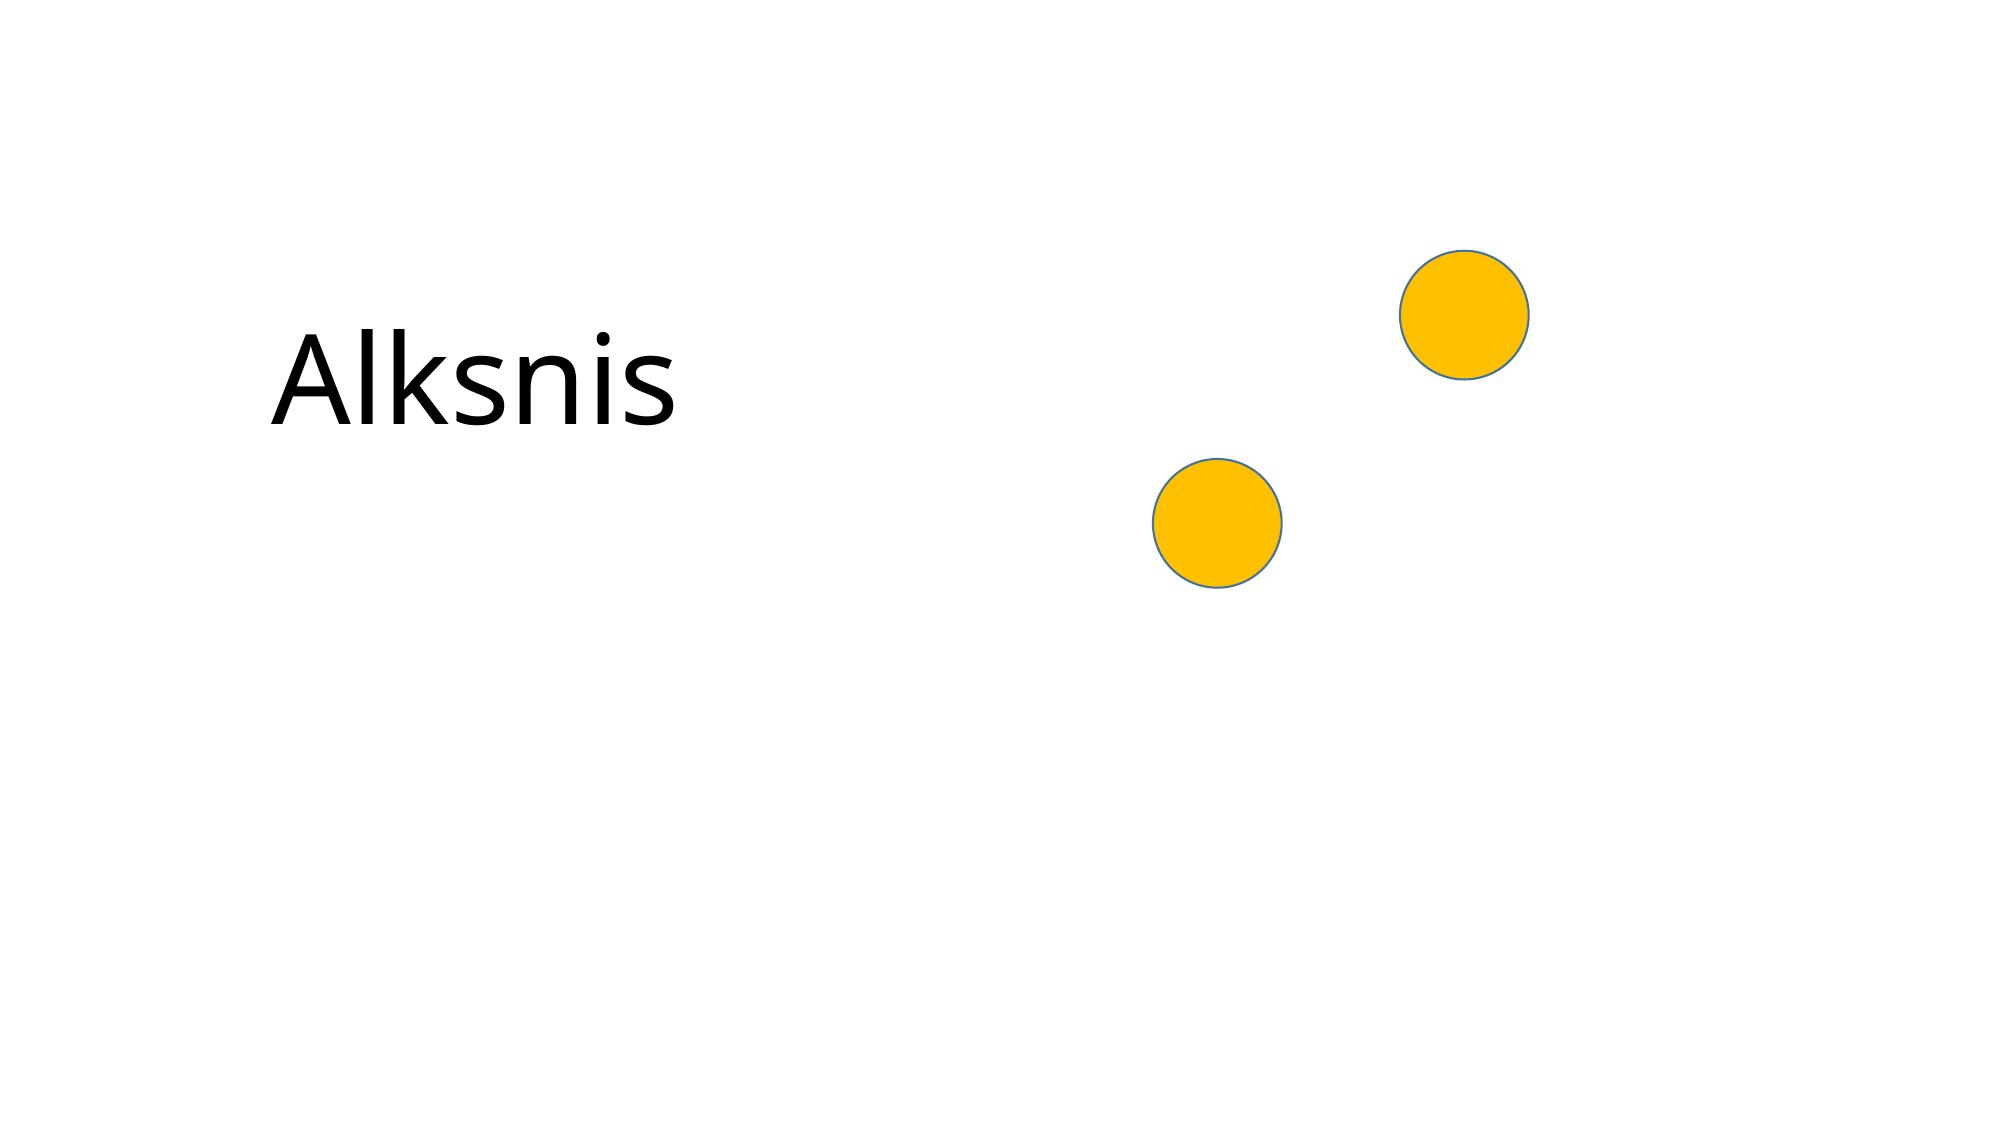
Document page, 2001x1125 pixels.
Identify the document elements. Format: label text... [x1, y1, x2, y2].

text_box [1151, 457, 1283, 589]
text_box [1398, 249, 1530, 381]
title Alksnis [256, 299, 784, 459]
